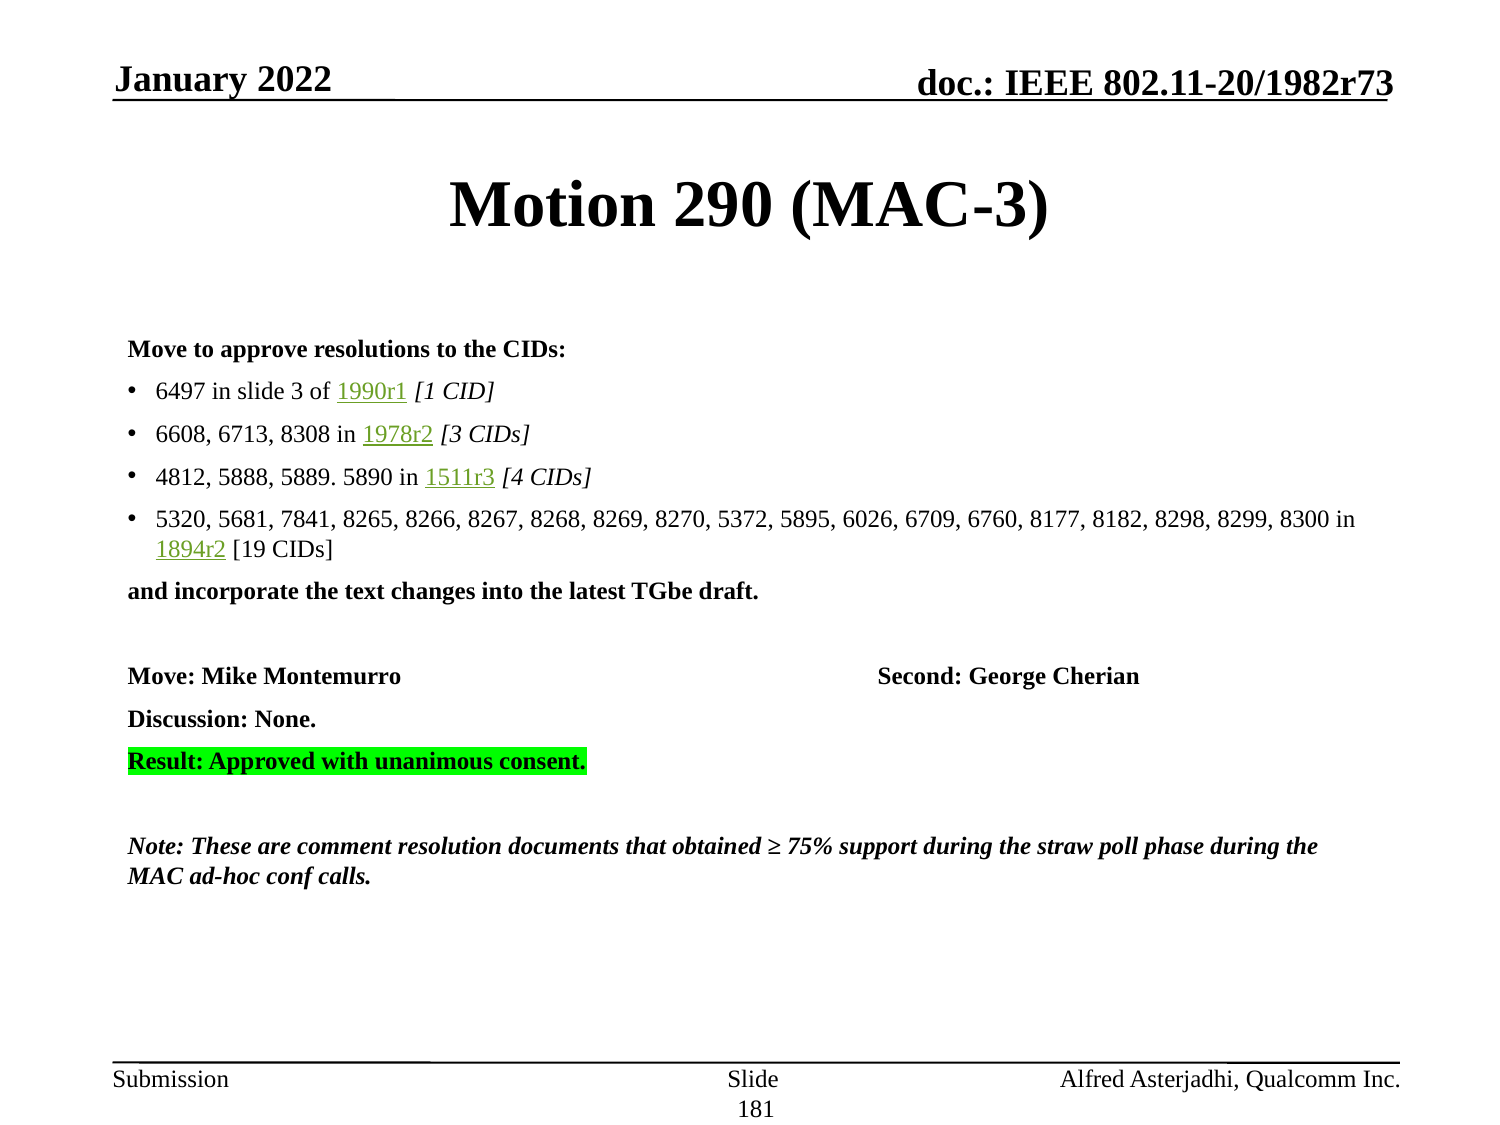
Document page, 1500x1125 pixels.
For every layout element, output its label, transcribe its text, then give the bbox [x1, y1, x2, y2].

footer Alfred Asterjadhi, Qualcomm Inc. [878, 1061, 1402, 1093]
slide_number Slide 181 [712, 1061, 800, 1123]
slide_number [114, 54, 423, 100]
list Move to approve resolutions to the CIDs: 6497 in slide 3 of 1990r1 [1 CID] 6608, 6713, 8308 in 1978r2 [3 CIDs] 4812, 5888, 5889. 5890 in 1511r3 [4 CIDs] 5320, 5681, 7841, 8265, 8266, 8267, 8268, 8269, 8270, 5372, 5895, 6026, 6709, 6760, 8177, 8182, 8298, 8299, 8300 in 1894r2 [19 CIDs] and incorporate the text changes into the latest TGbe draft. Move: Mike Montemurro Second: George Cherian Discussion: None. Result: Approved with unanimous consent. Note: These are comment resolution documents that obtained ≥ 75% support during the straw poll phase during the MAC ad-hoc conf calls. [112, 324, 1388, 1063]
title Motion 290 (MAC-3) [112, 112, 1388, 288]
